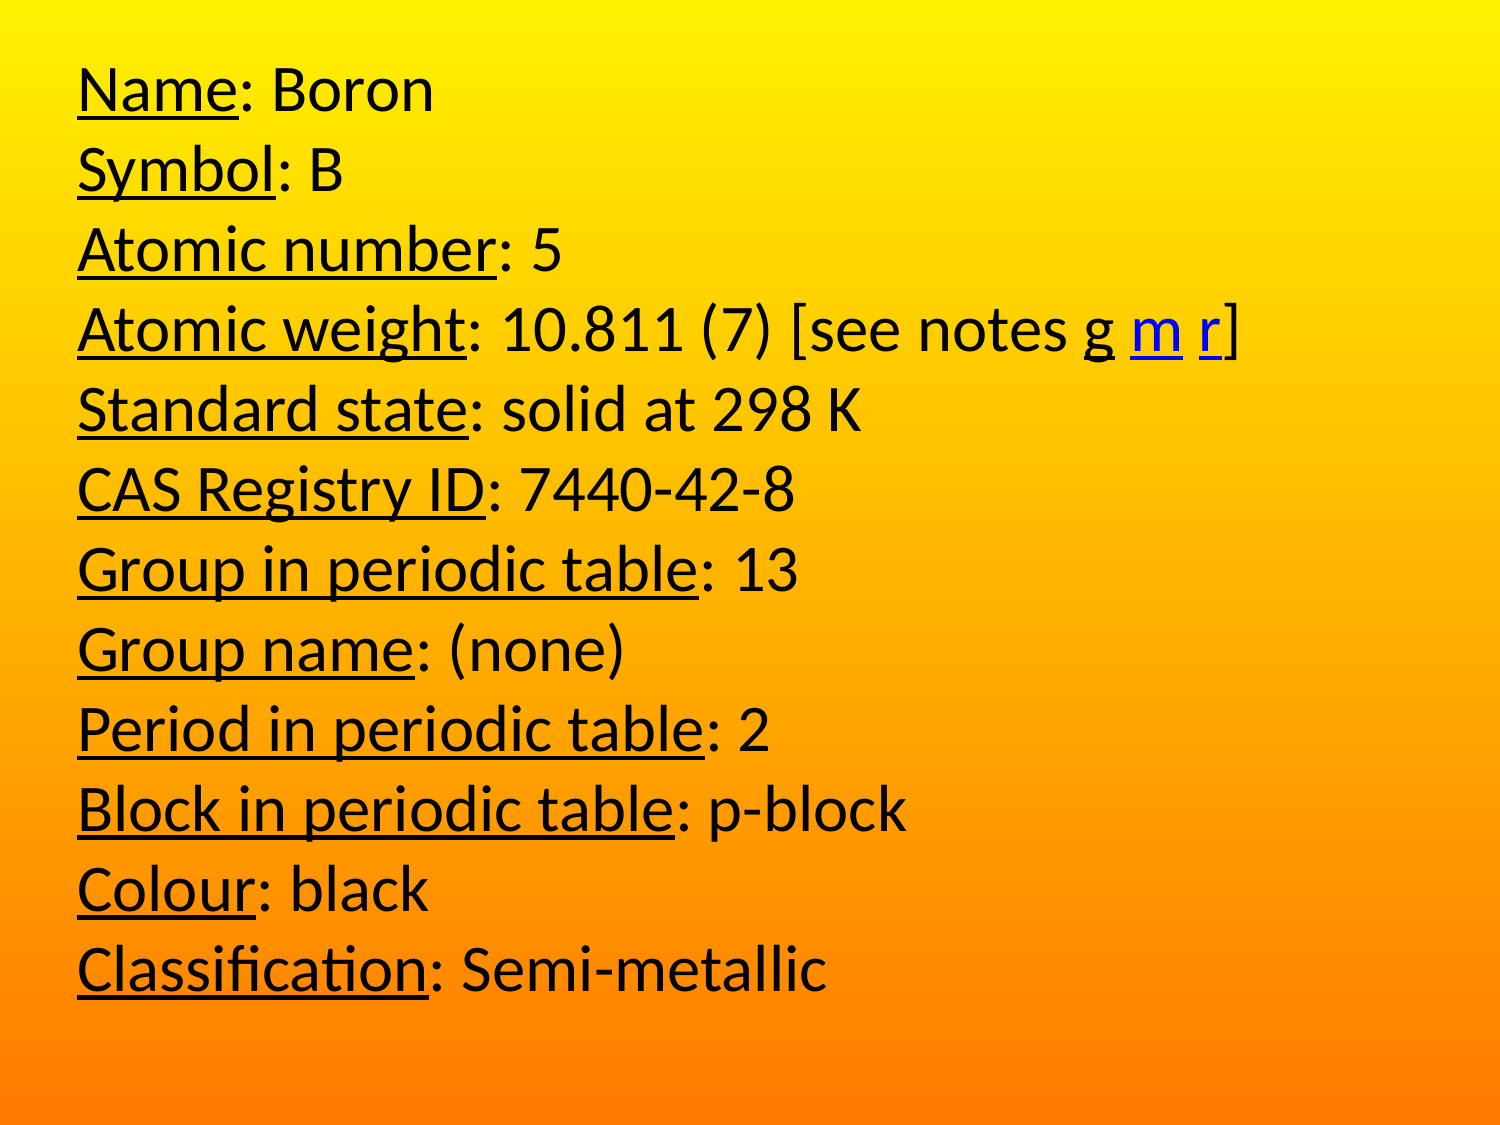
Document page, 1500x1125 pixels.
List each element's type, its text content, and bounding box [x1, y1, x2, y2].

text_box Name: Boron Symbol: B Atomic number: 5 Atomic weight: 10.811 (7) [see notes g m r] Standard state: solid at 298 K CAS Registry ID: 7440-42-8 Group in periodic table: 13 Group name: (none) Period in periodic table: 2 Block in periodic table: p-block Colour: black Classification: Semi-metallic [62, 37, 1500, 1012]
